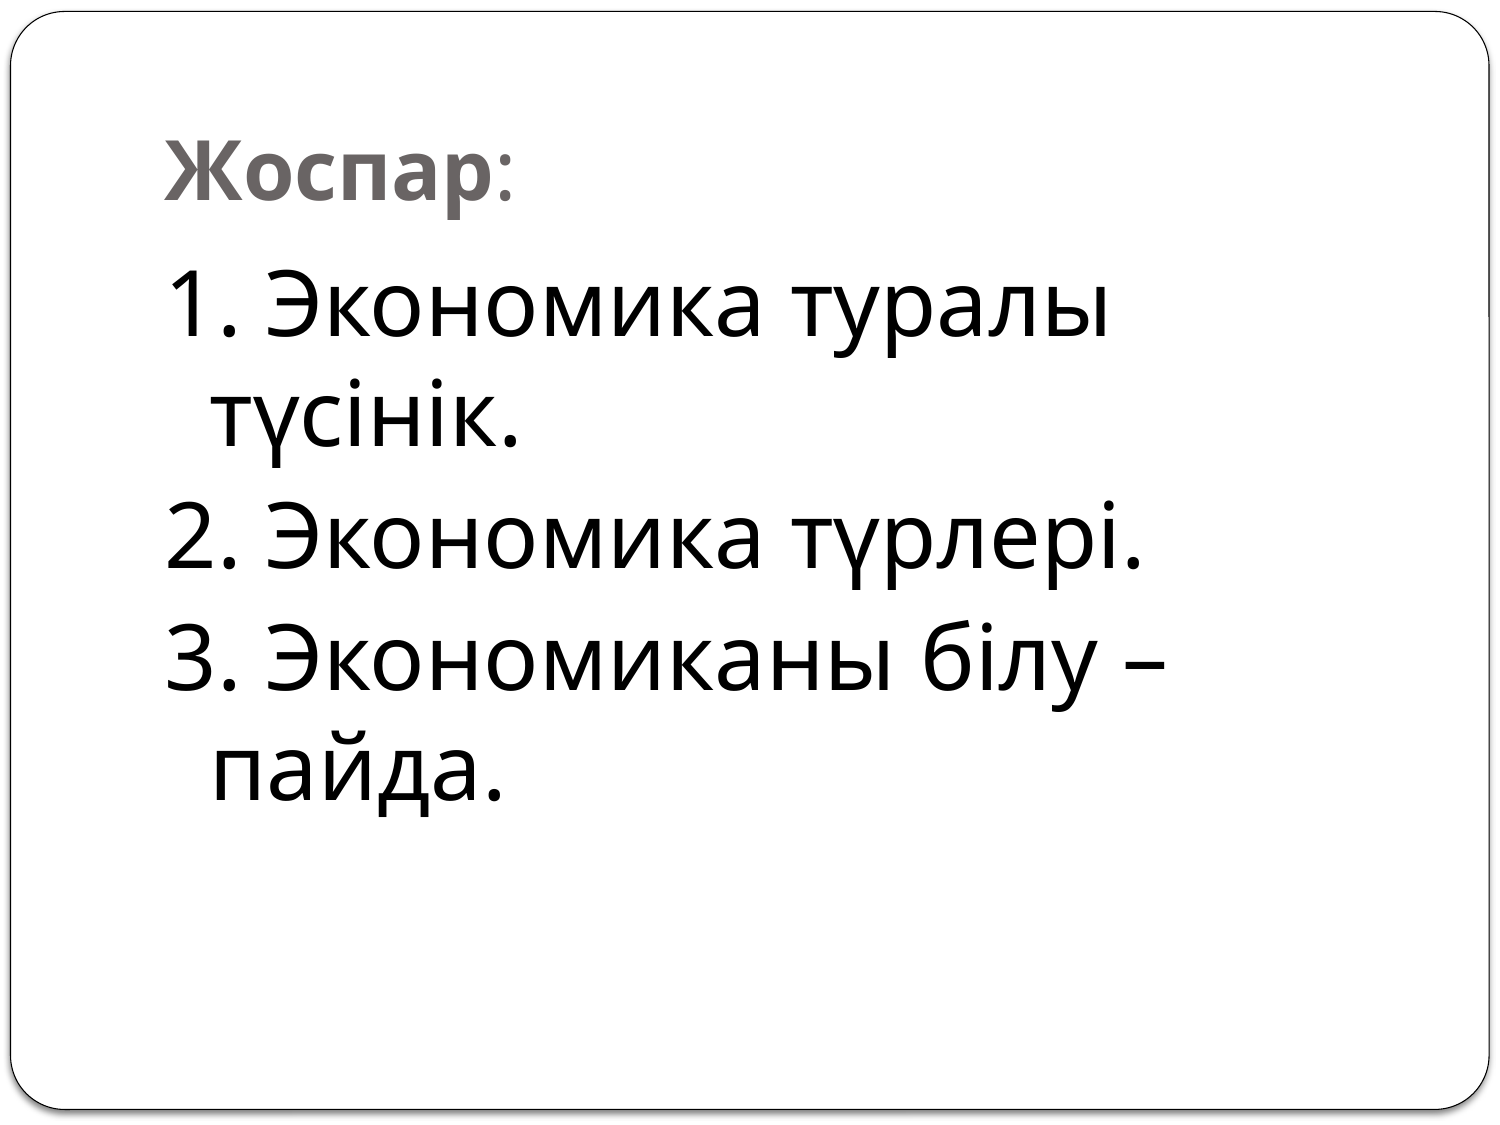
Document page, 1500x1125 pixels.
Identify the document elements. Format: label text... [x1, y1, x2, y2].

title Жоспар: [150, 45, 1425, 233]
list 1. Экономика туралы түсінік. 2. Экономика түрлері. 3. Экономиканы білу – пайда. [150, 237, 1425, 988]
